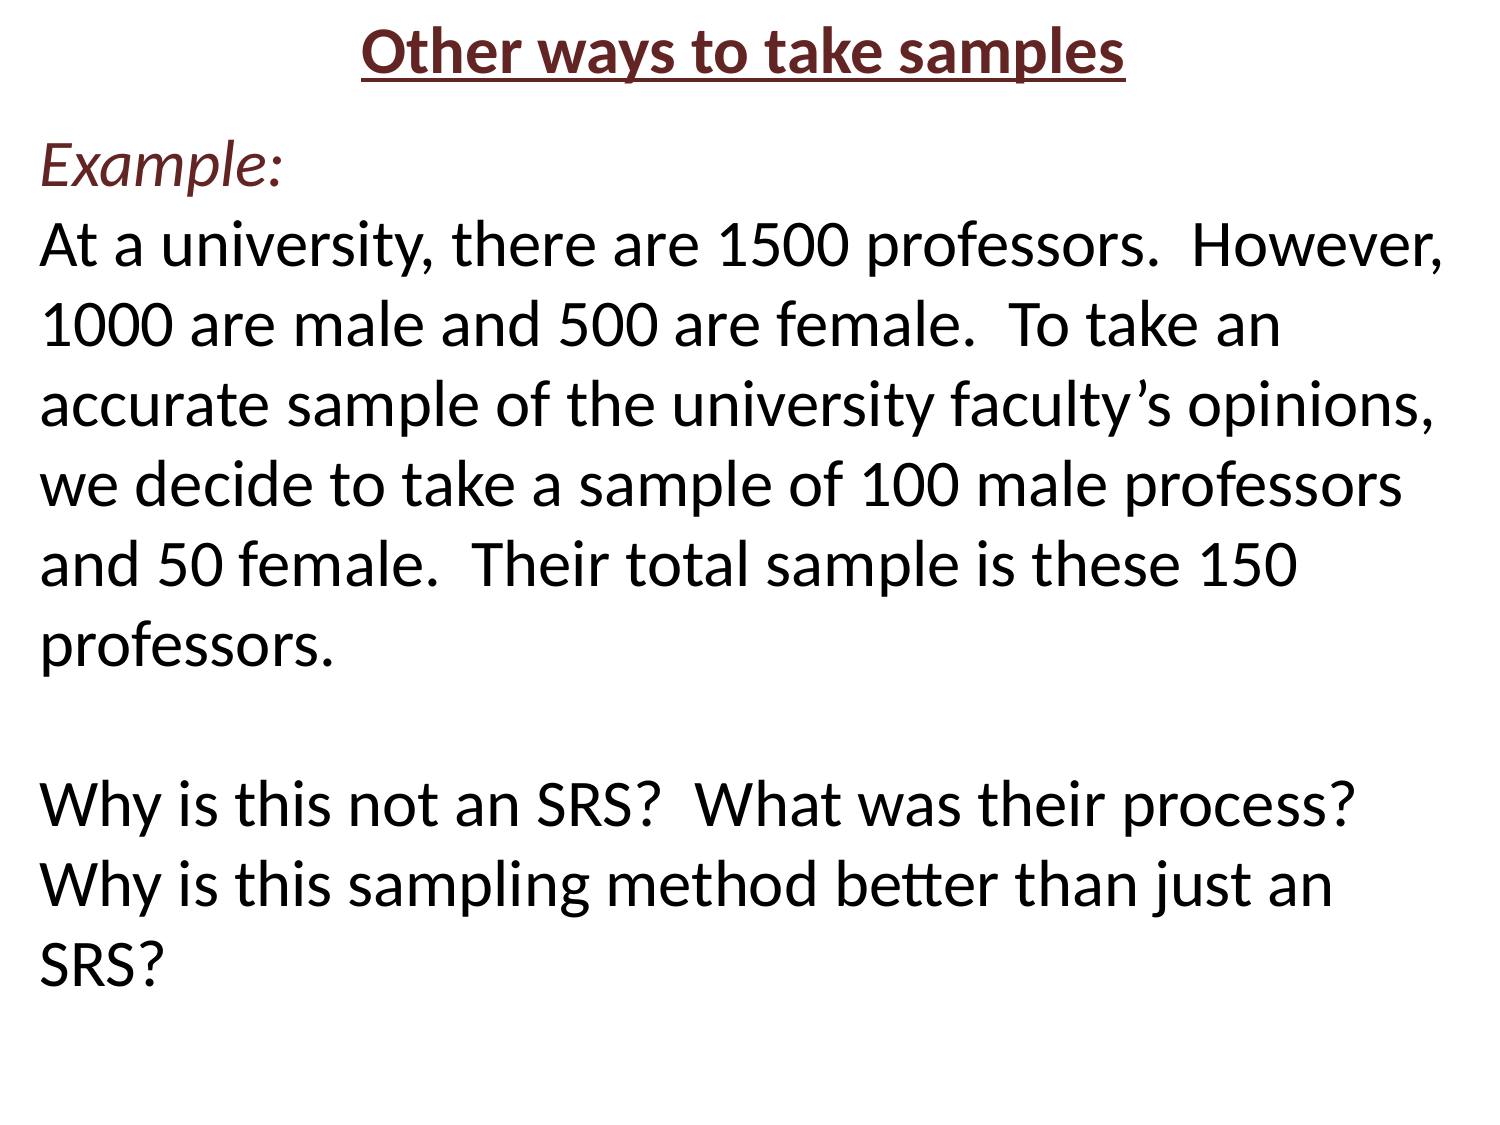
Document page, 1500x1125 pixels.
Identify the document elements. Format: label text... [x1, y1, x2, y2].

text_box Other ways to take samples [24, 0, 1463, 95]
text_box Example: At a university, there are 1500 professors. However, 1000 are male and 500 are female. To take an accurate sample of the university faculty’s opinions, we decide to take a sample of 100 male professors and 50 female. Their total sample is these 150 professors. Why is this not an SRS? What was their process? Why is this sampling method better than just an SRS? [24, 112, 1463, 1007]
